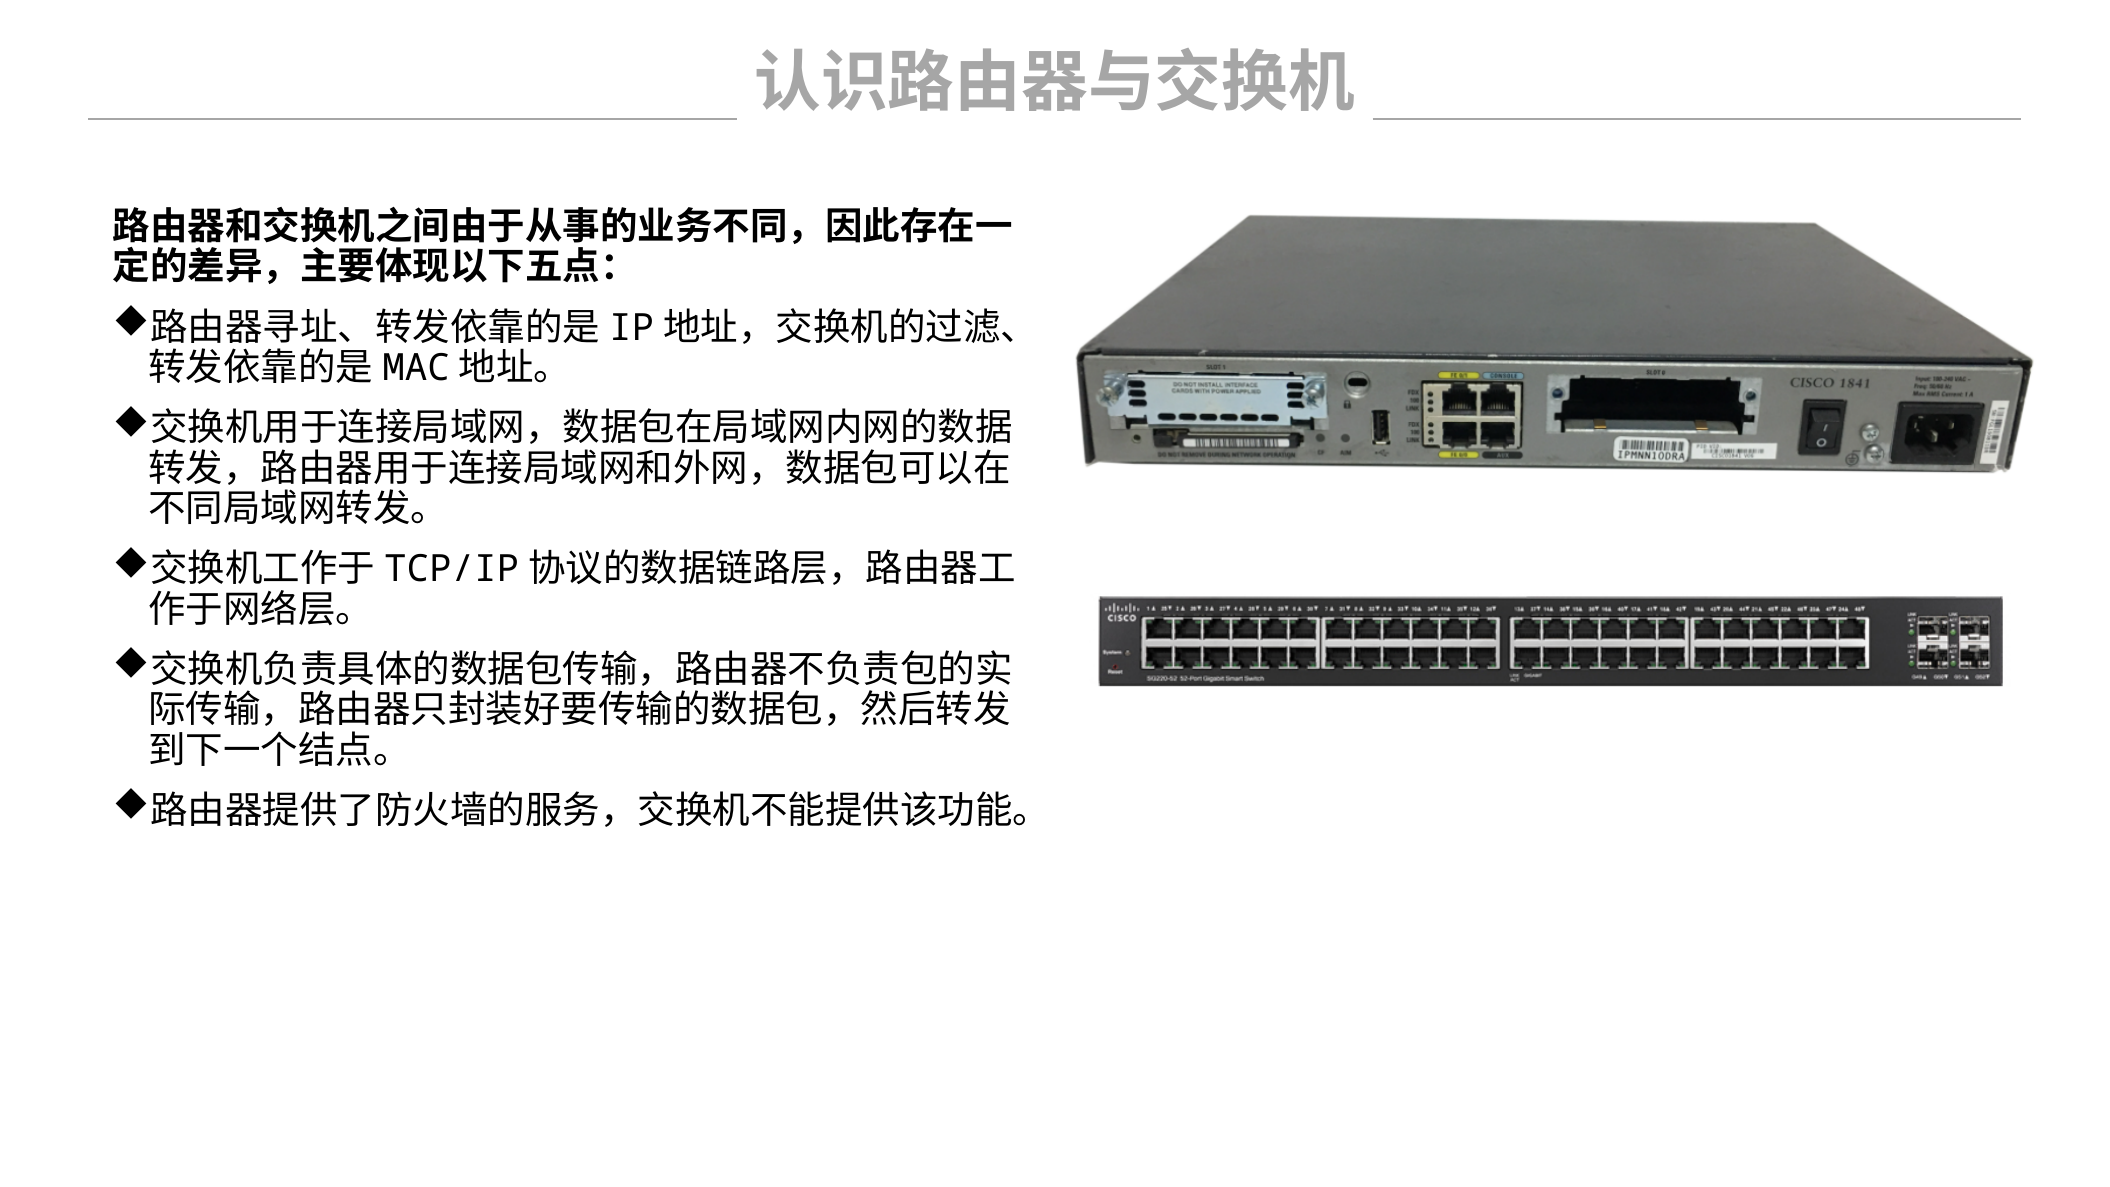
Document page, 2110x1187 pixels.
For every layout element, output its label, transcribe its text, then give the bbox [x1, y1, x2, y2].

picture [1059, 210, 2041, 476]
text_box 认识路由器与交换机 [730, 38, 1379, 119]
picture [1087, 593, 2021, 702]
text_box 路由器和交换机之间由于从事的业务不同，因此存在一定的差异，主要体现以下五点： 路由器寻址、转发依靠的是IP地址，交换机的过滤、转发依靠的是MAC地址。 交换机用于连接局域网，数据包在局域网内网的数据转发，路由器用于连接局域网和外网，数据包可以在不同局域网转发。 交换机工作于TCP/IP协议的数据链路层，路由器工作于网络层。 交换机负责具体的数据包传输，路由器不负责包的实际传输，路由器只封装好要传输的数据包，然后转发到下一个结点。 路由器提供了防火墙的服务，交换机不能提供该功能。 [98, 199, 1055, 988]
